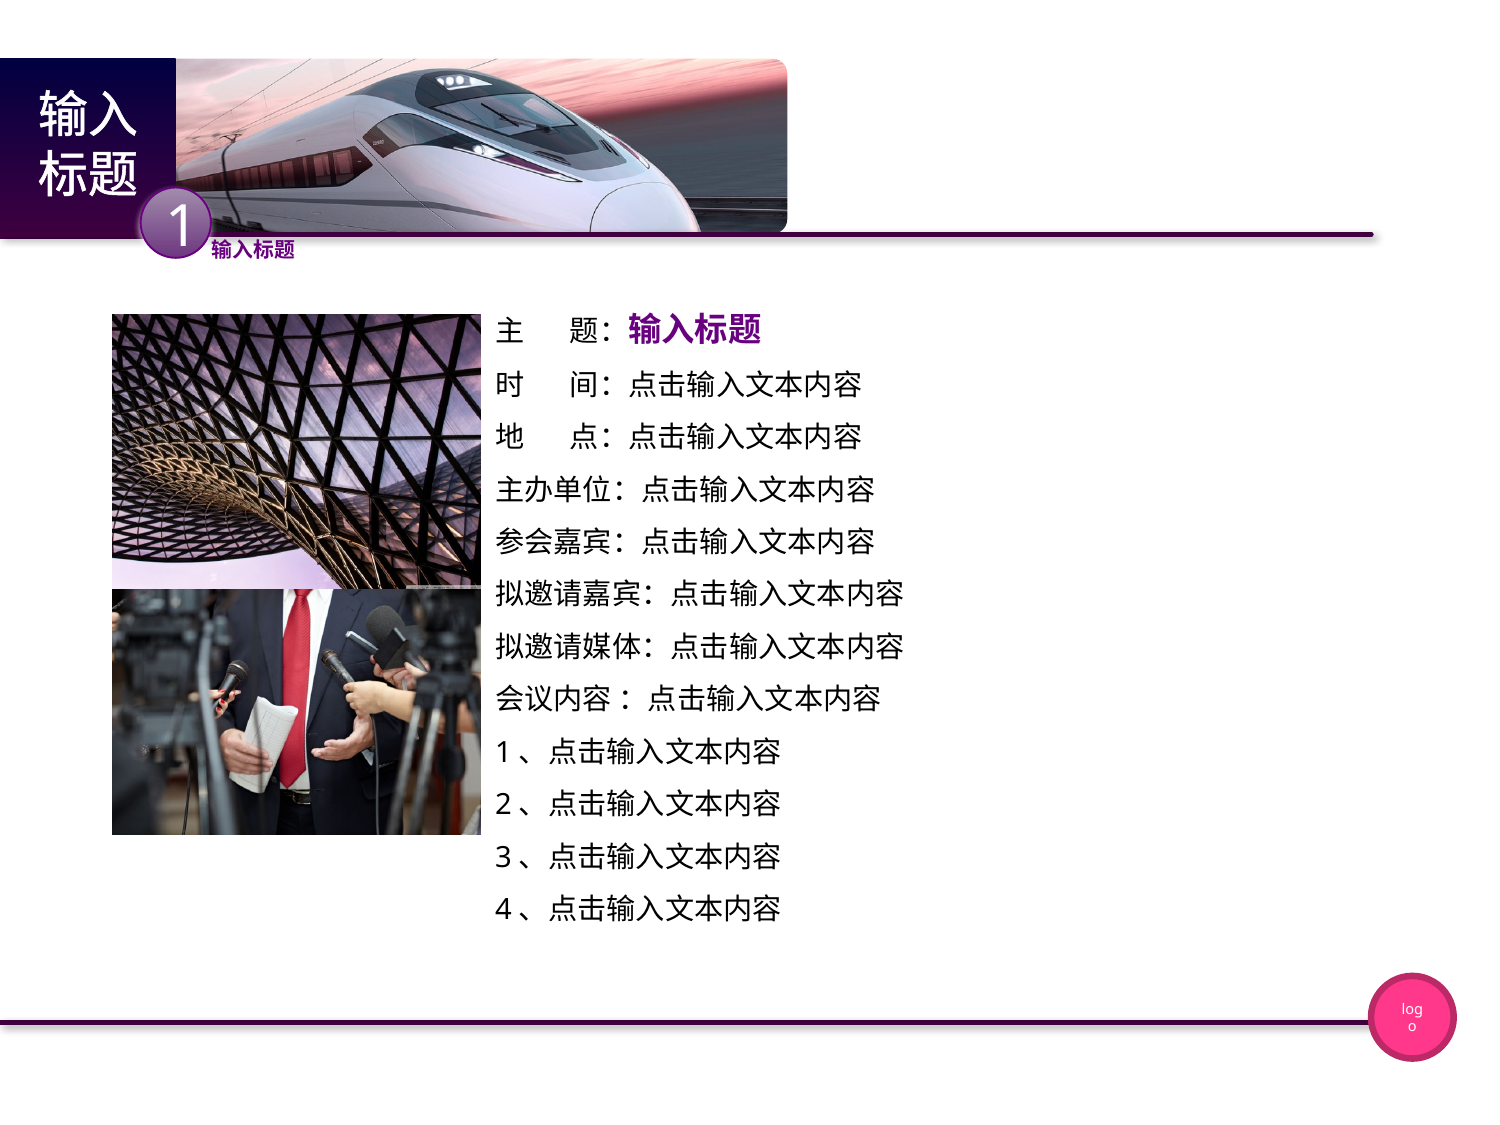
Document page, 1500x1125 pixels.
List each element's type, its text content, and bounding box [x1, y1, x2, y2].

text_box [112, 314, 481, 836]
picture [158, 58, 788, 232]
text_box 主 题：输入标题 时 间：点击输入文本内容 地 点：点击输入文本内容 主办单位：点击输入文本内容 参会嘉宾：点击输入文本内容 拟邀请嘉宾：点击输入文本内容 拟邀请媒体：点击输入文本内容 会议内容 ：点击输入文本内容 1、点击输入文本内容 2、点击输入文本内容 3、点击输入文本内容 4、点击输入文本内容 [480, 281, 1376, 933]
text_box 输入标题 [11, 74, 164, 210]
text_box 1 [139, 186, 212, 259]
text_box 输入标题 [196, 228, 414, 270]
